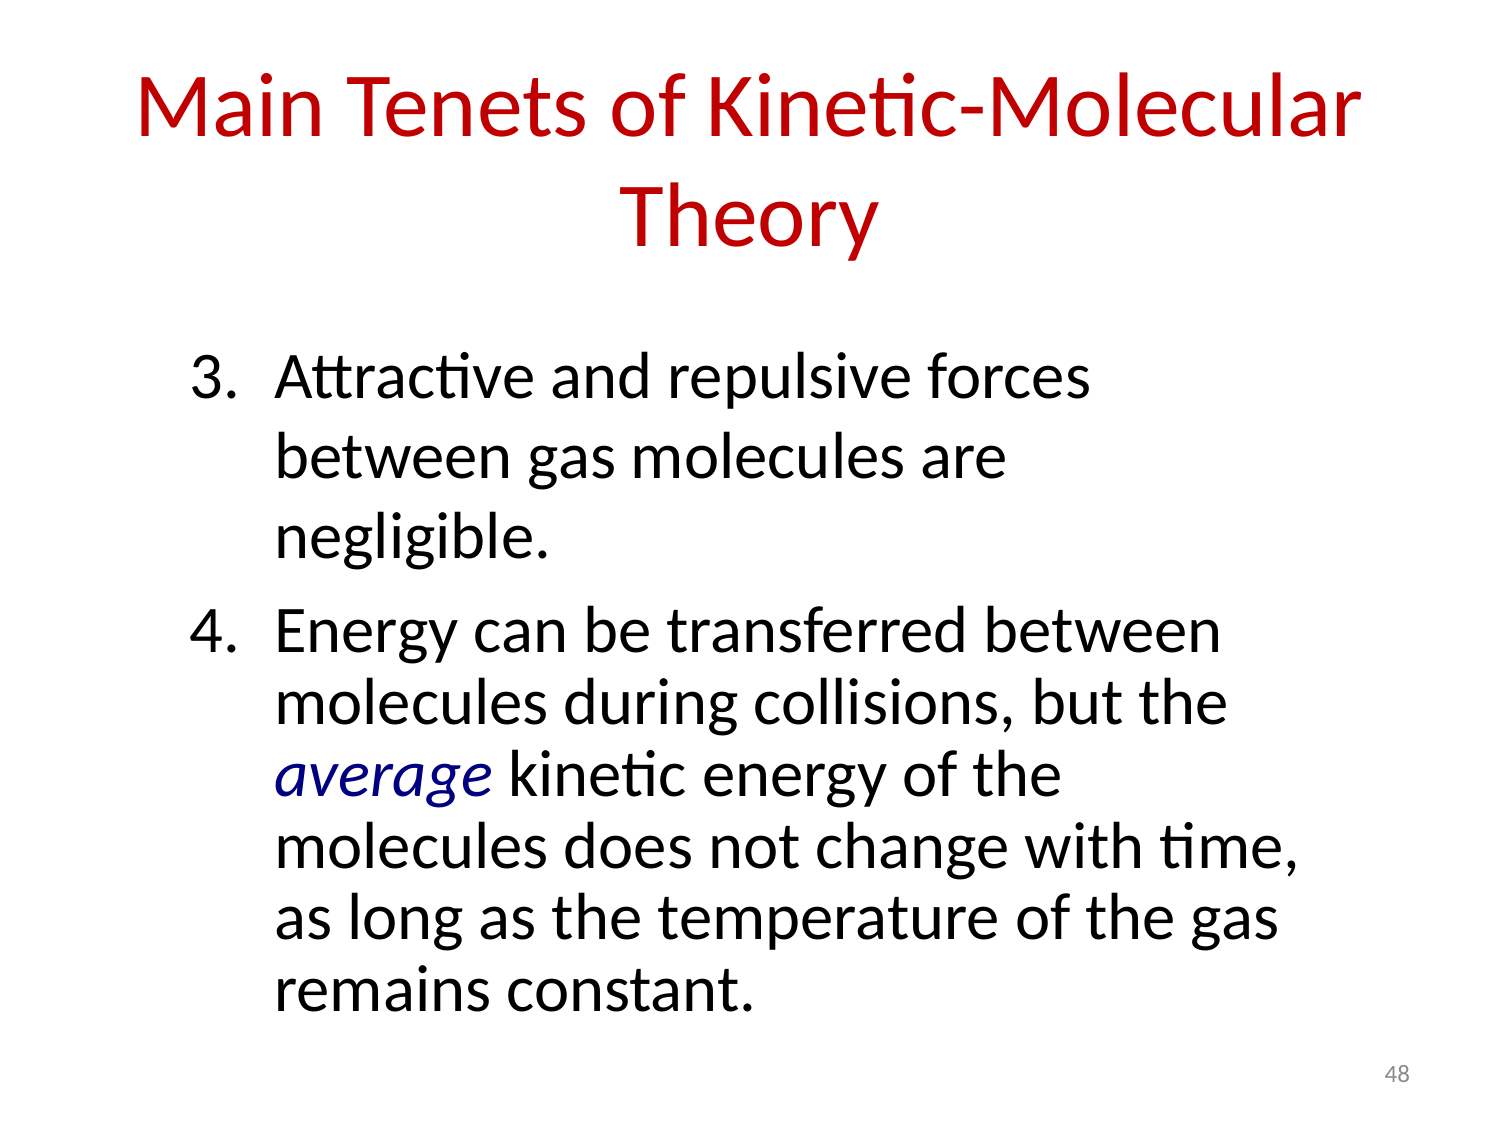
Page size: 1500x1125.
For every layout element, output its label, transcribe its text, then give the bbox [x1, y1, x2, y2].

slide_number 48 [1074, 1042, 1425, 1103]
text_box Energy can be transferred between molecules during collisions, but the average kinetic energy of the molecules does not change with time, as long as the temperature of the gas remains constant. [174, 587, 1350, 950]
text_box Main Tenets of Kinetic-Molecular Theory [112, 37, 1388, 225]
text_box Attractive and repulsive forces between gas molecules are negligible. [174, 324, 1313, 550]
